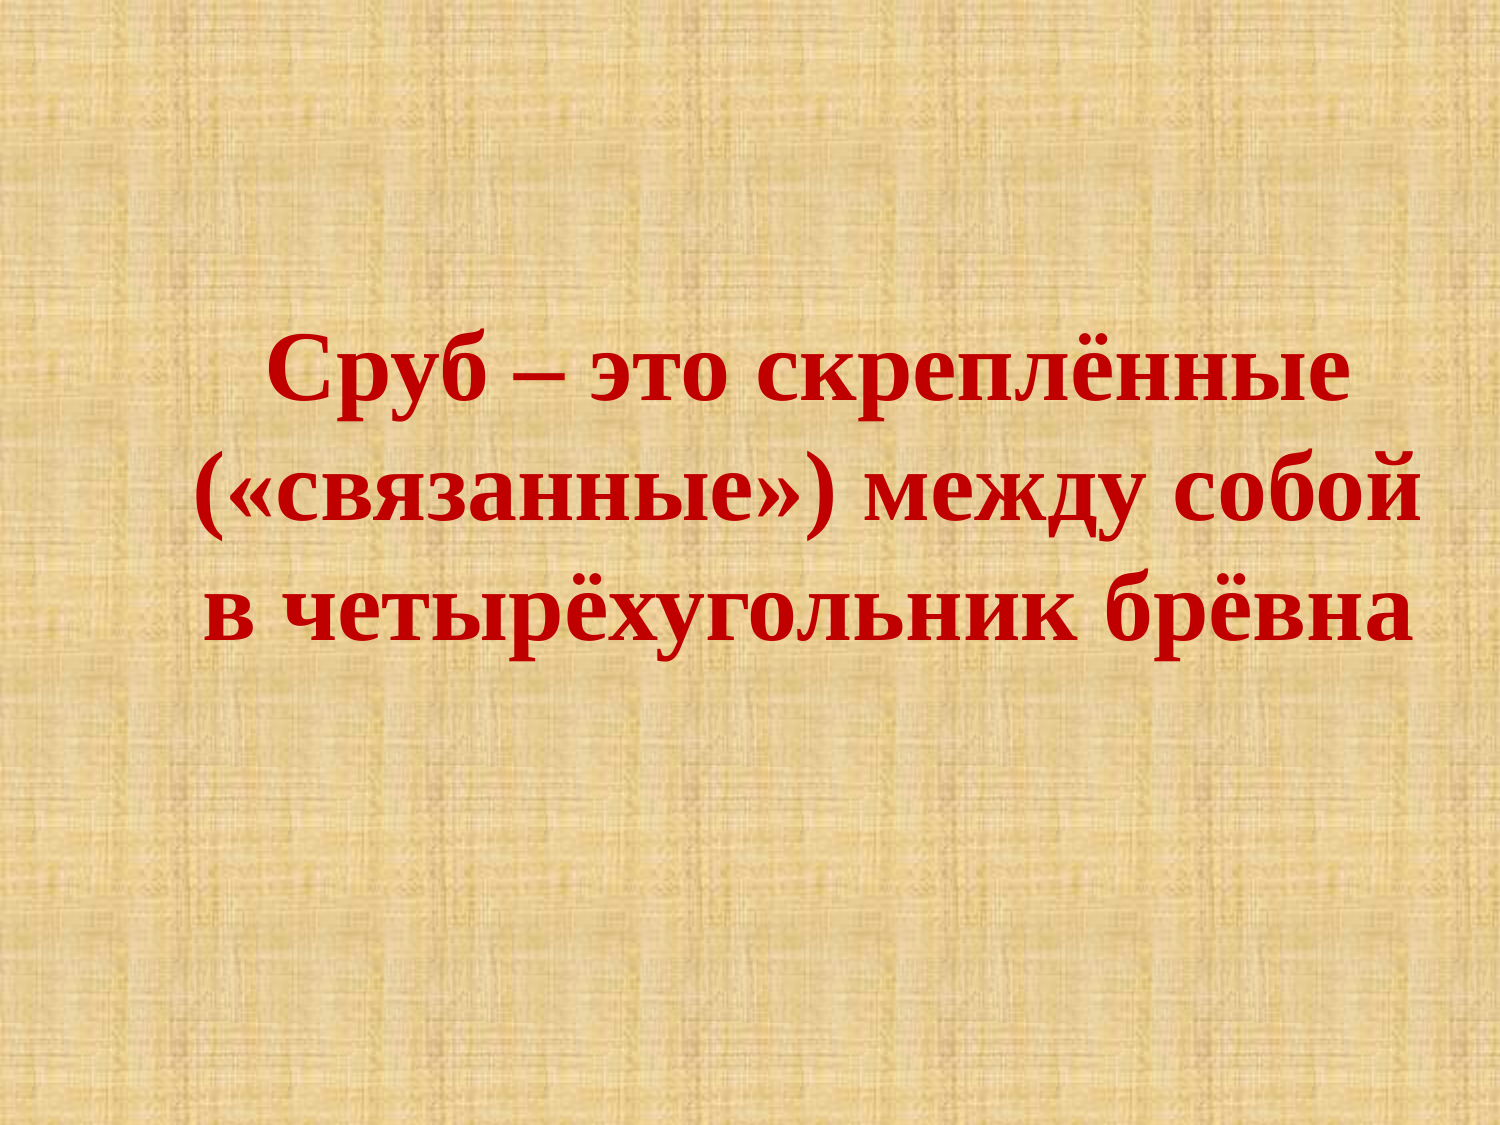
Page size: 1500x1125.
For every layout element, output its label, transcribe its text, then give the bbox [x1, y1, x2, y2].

picture [0, 0, 1500, 1125]
subtitle Сруб – это скреплённые («связанные») между собой в четырёхугольник брёвна [175, 292, 1442, 925]
